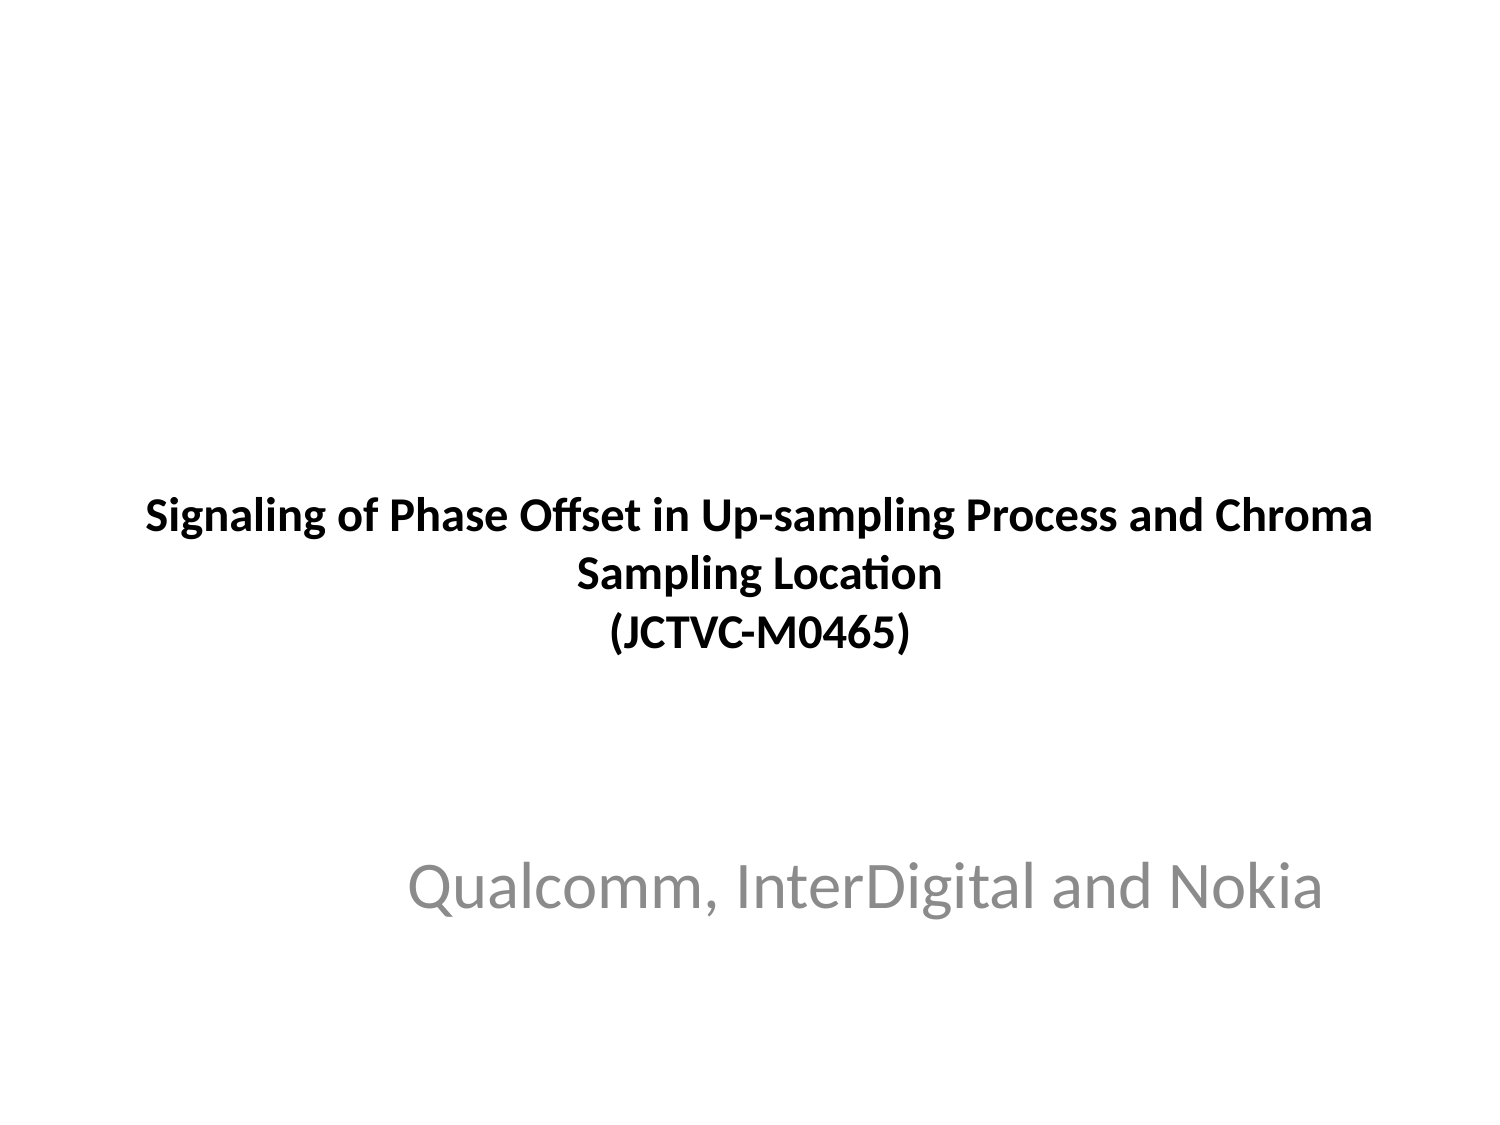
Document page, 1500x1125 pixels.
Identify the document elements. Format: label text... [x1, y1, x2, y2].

title Signaling of Phase Offset in Up-sampling Process and Chroma Sampling Location (JCTVC-M0465) [42, 474, 1478, 667]
subtitle Qualcomm, InterDigital and Nokia [343, 834, 1341, 936]
